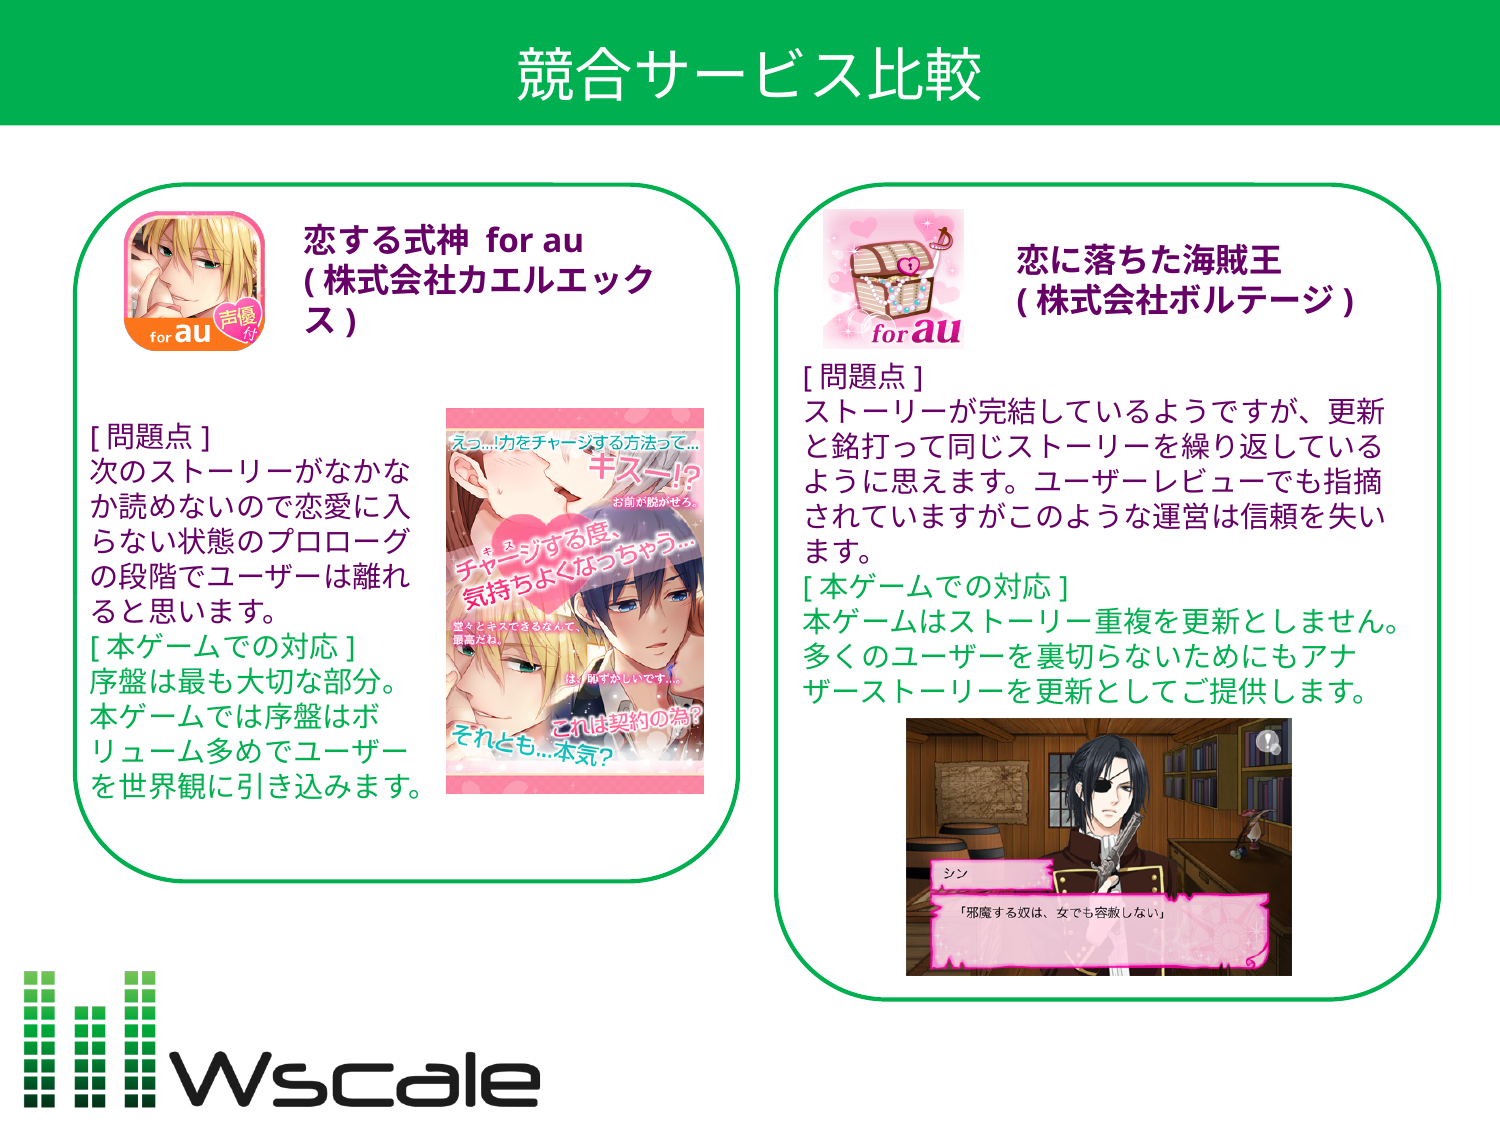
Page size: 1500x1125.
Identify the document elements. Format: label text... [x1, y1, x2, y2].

picture [905, 718, 1292, 976]
text_box 恋する式神 for au (株式会社カエルエックス) [289, 208, 713, 350]
text_box [72, 182, 741, 884]
text_box 恋に落ちた海賊王 (株式会社ボルテージ) [1001, 208, 1425, 350]
text_box [問題点] 次のストーリーがなかなか読めないので恋愛に入らない状態のプロローグの段階でユーザーは離れると思います。 [本ゲームでの対応] 序盤は最も大切な部分。本ゲームでは序盤はボリューム多めでユーザー を世界観に引き込みます。 [75, 374, 455, 848]
picture [0, 954, 561, 1125]
picture [823, 208, 965, 350]
picture [445, 408, 704, 795]
picture [124, 210, 265, 352]
text_box 競合サービス比較 [74, 30, 1425, 117]
text_box [問題点] ストーリーが完結しているようですが、更新と銘打って同じストーリーを繰り返しているように思えます。ユーザーレビューでも指摘されていますがこのような運営は信頼を失います。 [本ゲームでの対応] 本ゲームはストーリー重複を更新としません。多くのユーザーを裏切らないためにもアナザーストーリーを更新としてご提供します。 [787, 303, 1410, 762]
text_box [773, 182, 1442, 1002]
